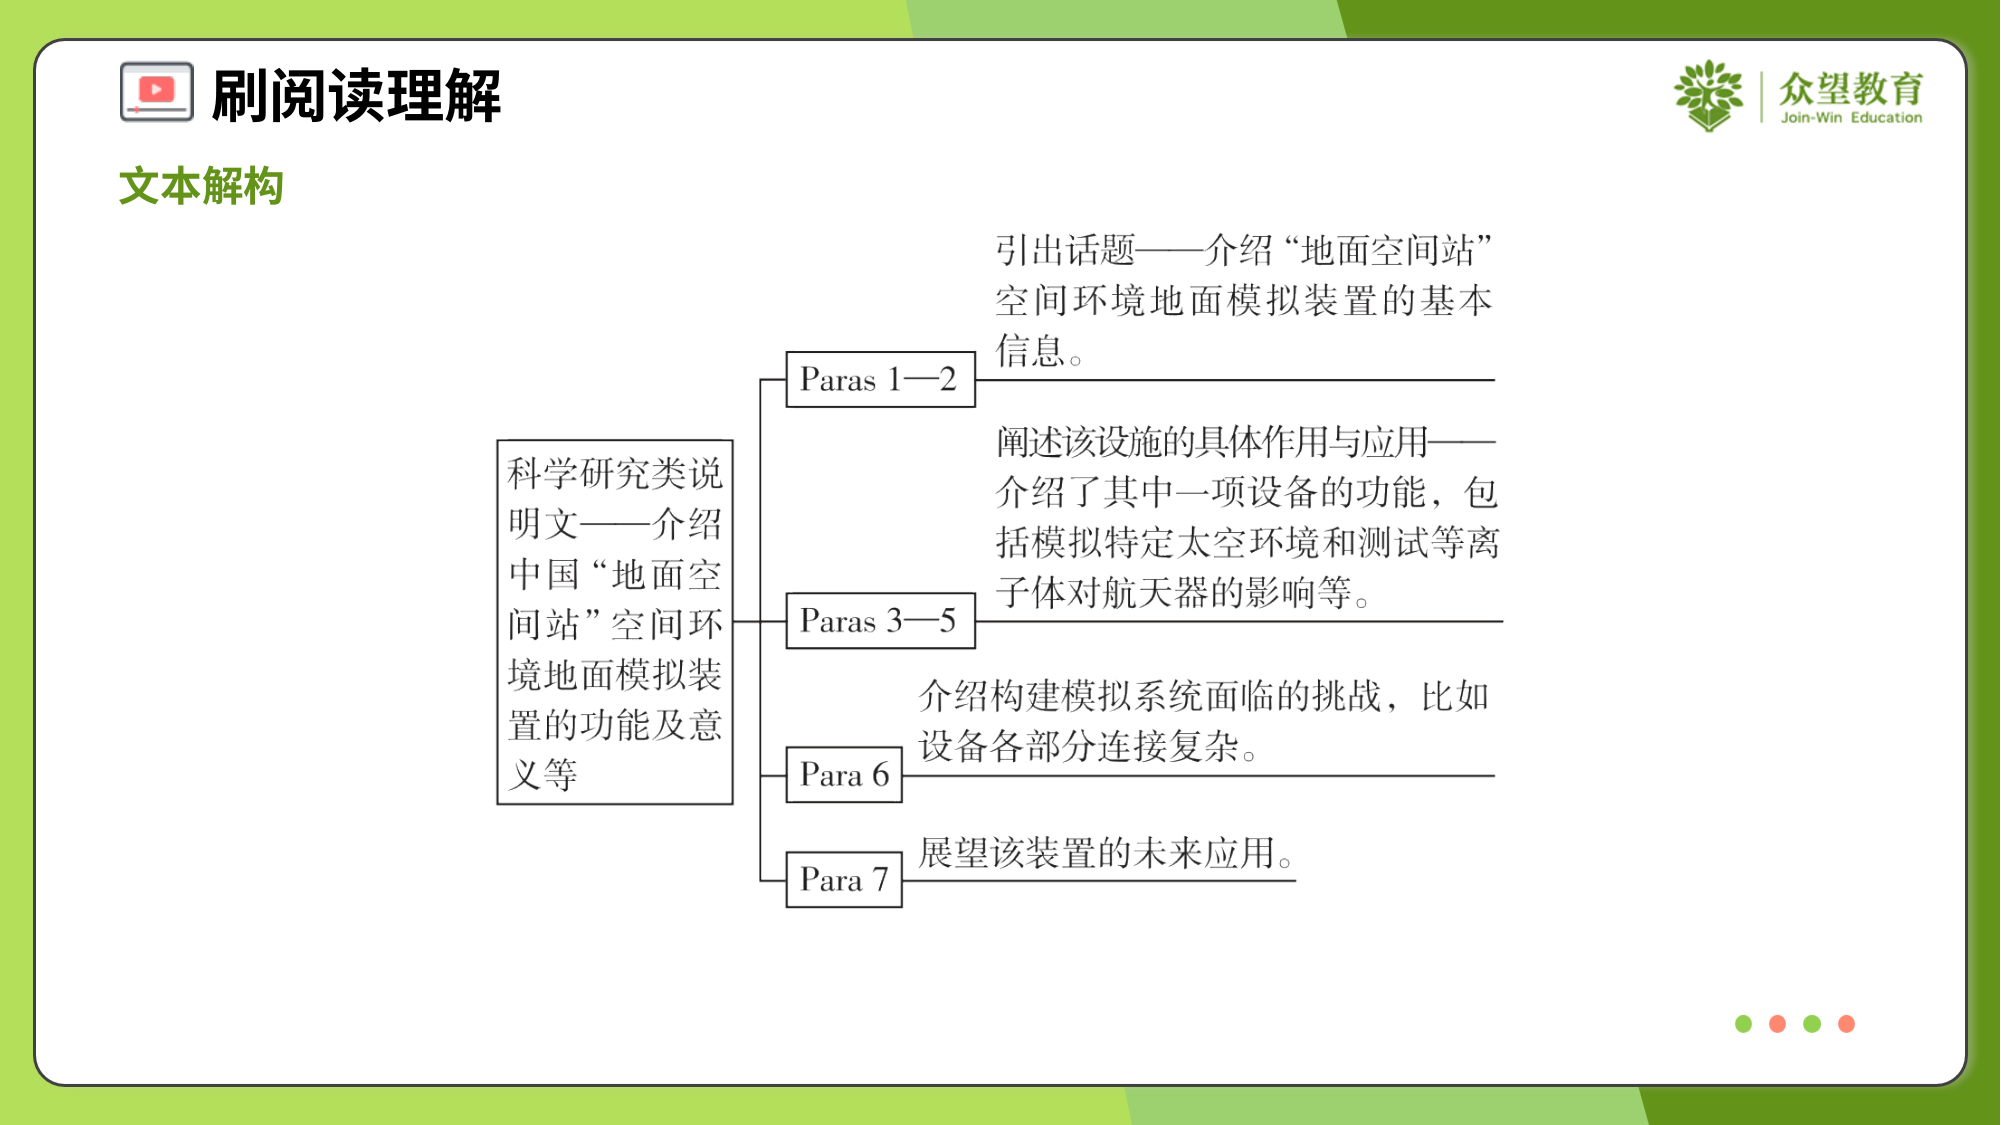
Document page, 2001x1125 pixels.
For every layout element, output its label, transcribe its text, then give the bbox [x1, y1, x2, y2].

text_box 文本解构 [118, 147, 1883, 206]
picture [0, 0, 2000, 1125]
